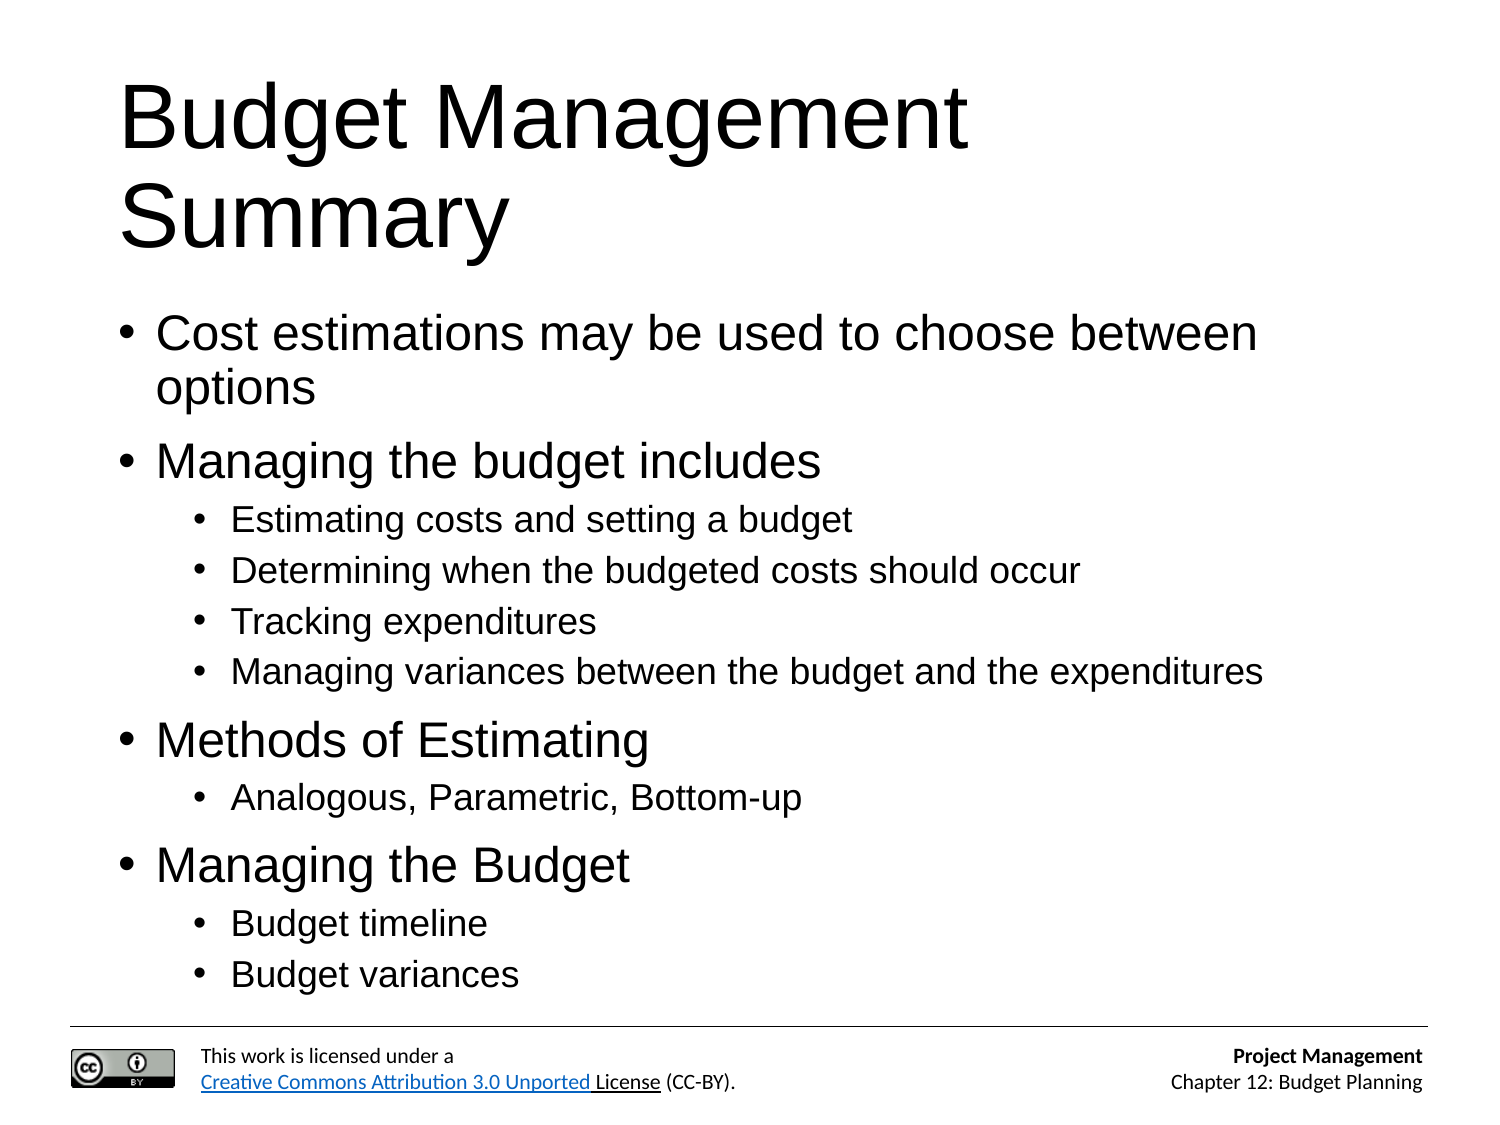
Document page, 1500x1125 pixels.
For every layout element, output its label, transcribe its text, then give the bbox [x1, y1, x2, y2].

list Cost estimations may be used to choose between options Managing the budget includes Estimating costs and setting a budget Determining when the budgeted costs should occur Tracking expenditures Managing variances between the budget and the expenditures Methods of Estimating Analogous, Parametric, Bottom-up Managing the Budget Budget timeline Budget variances [103, 299, 1397, 1014]
picture [71, 1049, 175, 1088]
title Budget Management Summary [103, 59, 1397, 278]
